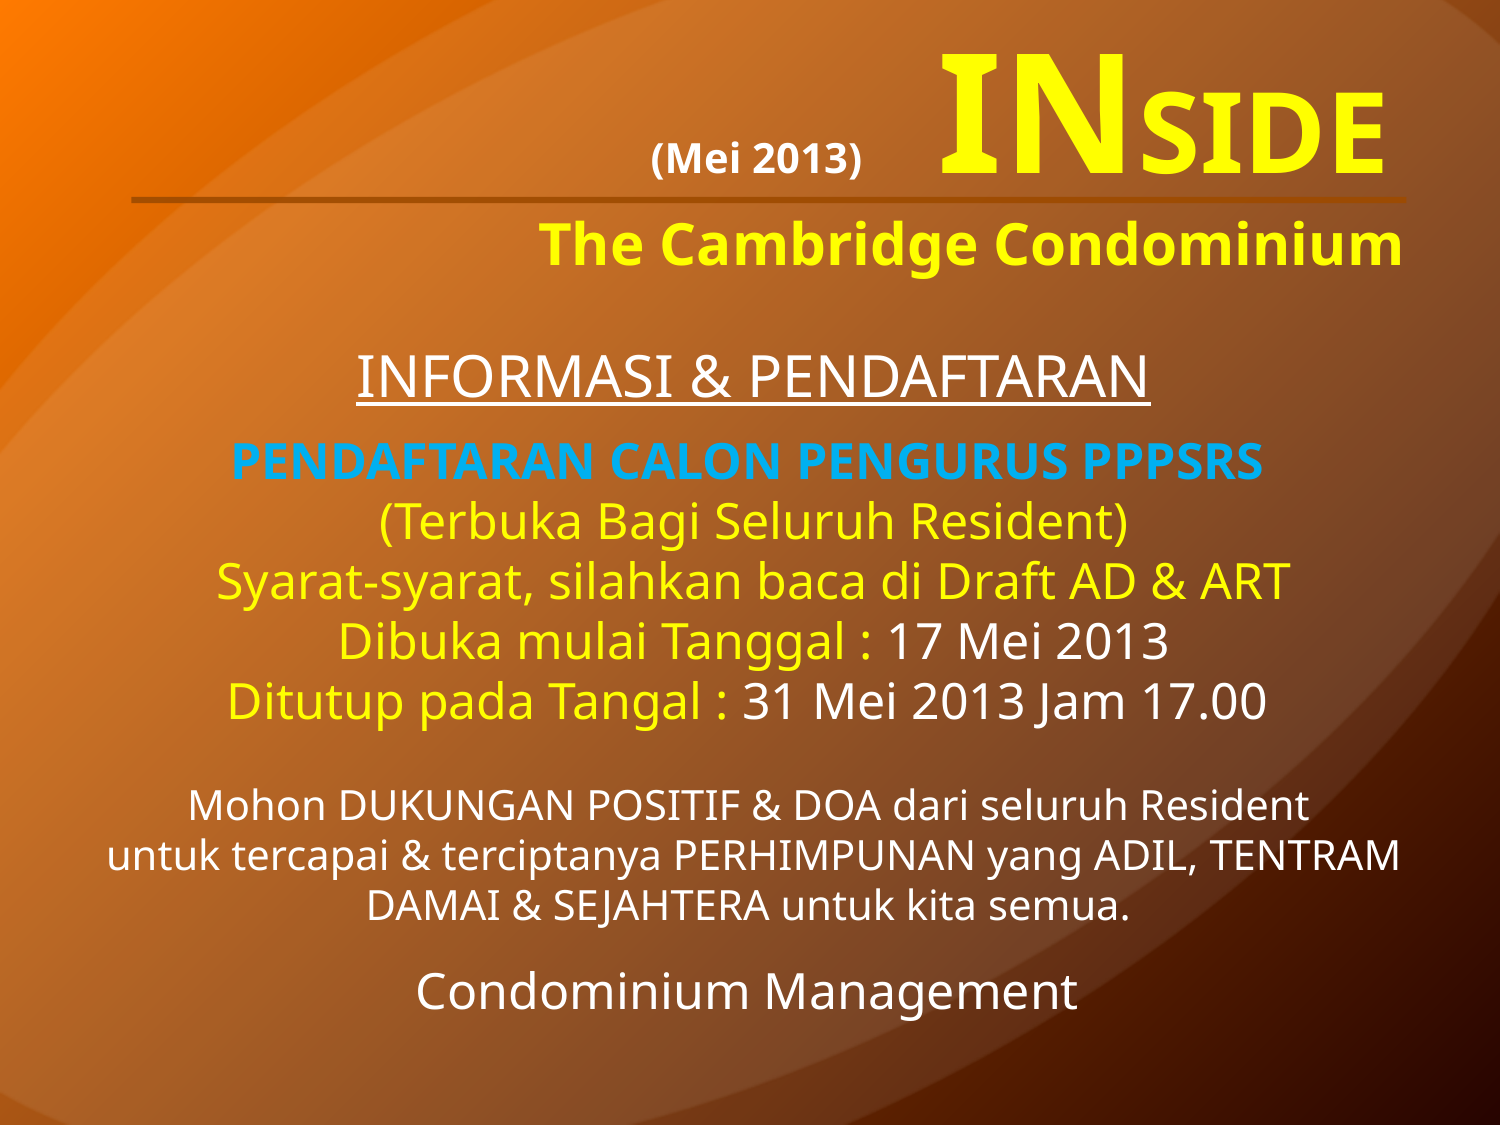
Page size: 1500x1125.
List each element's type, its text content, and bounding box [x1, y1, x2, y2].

text_box (Mei 2013) INSIDE The Cambridge Condominium [131, 0, 1419, 199]
picture [0, 0, 1500, 1125]
text_box (Mei 2013) INSIDE The Cambridge Condominium [131, 201, 1419, 331]
text_box INFORMASI & PENDAFTARAN PENDAFTARAN CALON PENGURUS PPPSRS (Terbuka Bagi Seluruh Resident) Syarat-syarat, silahkan baca di Draft AD & ART Dibuka mulai Tanggal : 17 Mei 2013 Ditutup pada Tangal : 31 Mei 2013 Jam 17.00 Mohon DUKUNGAN POSITIF & DOA dari seluruh Resident untuk tercapai & terciptanya PERHIMPUNAN yang ADIL, TENTRAM DAMAI & SEJAHTERA untuk kita semua. Condominium Management [47, 331, 1461, 1027]
